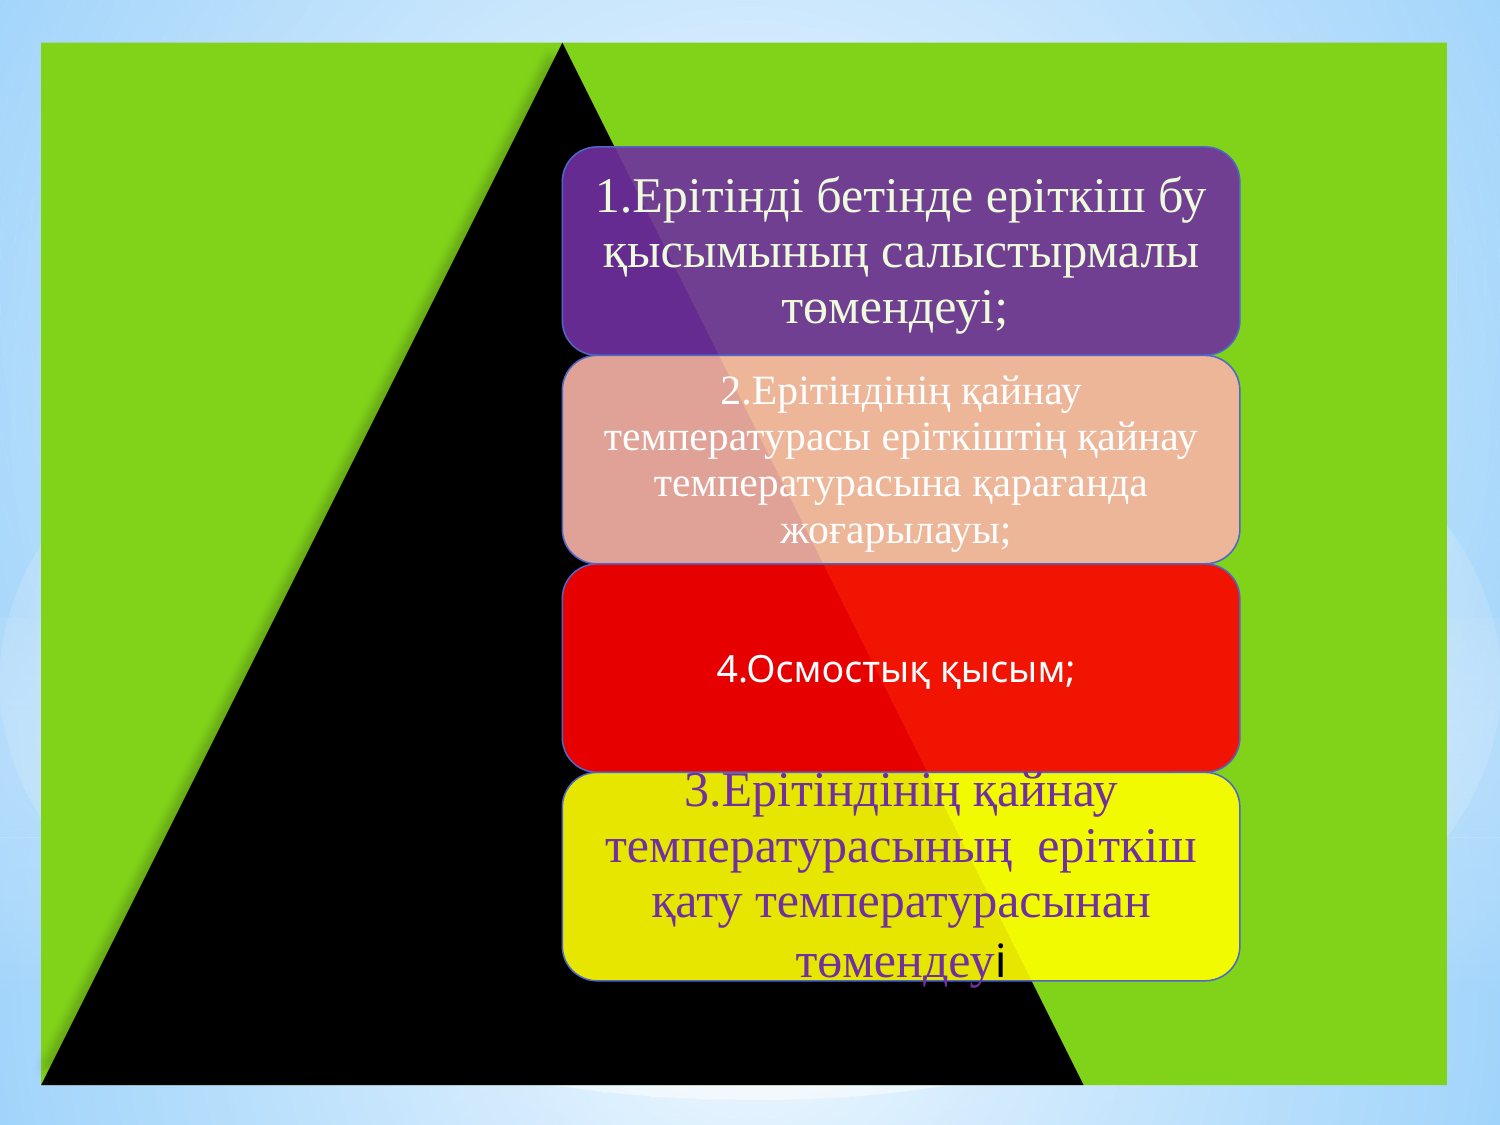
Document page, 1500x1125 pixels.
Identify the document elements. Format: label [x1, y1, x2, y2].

list [40, 42, 1448, 1086]
